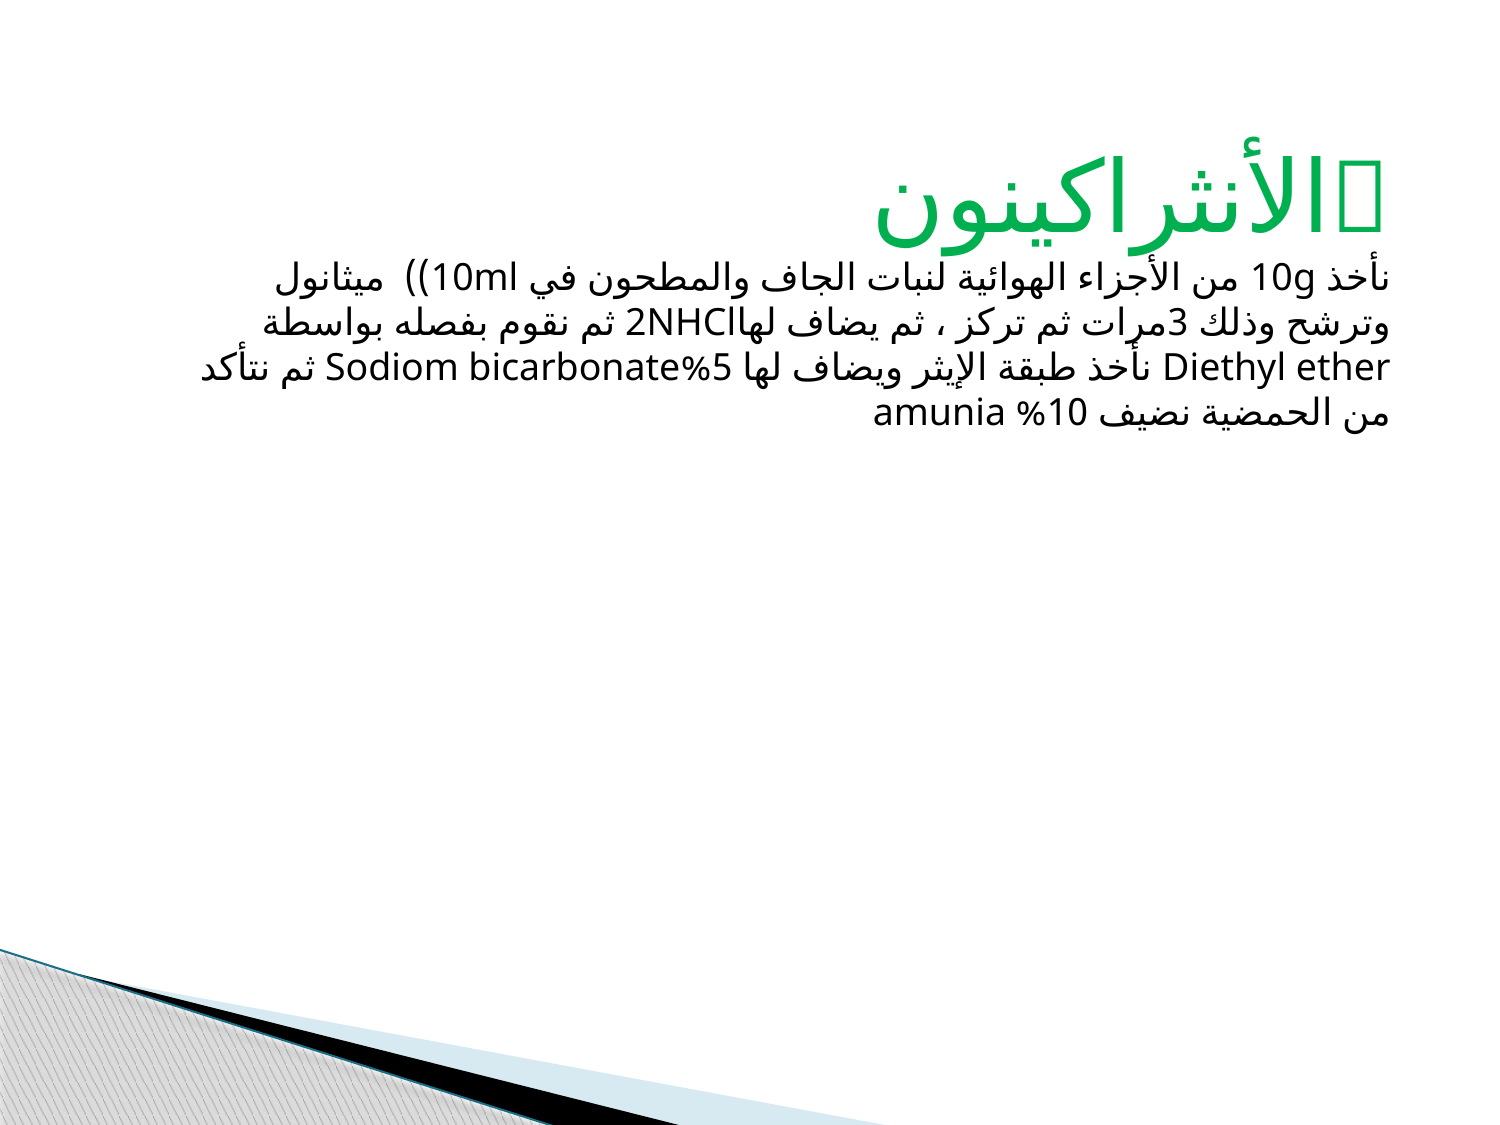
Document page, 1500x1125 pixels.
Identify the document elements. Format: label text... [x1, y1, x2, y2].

text_box الأنثراكينون نأخذ 10g من الأجزاء الهوائية لنبات الجاف والمطحون في 10ml)) ميثانول وترشح وذلك 3مرات ثم تركز ، ثم يضاف لها2NHCl ثم نقوم بفصله بواسطة Diethyl ether نأخذ طبقة الإيثر ويضاف لها 5%Sodiom bicarbonate ثم نتأكد من الحمضية نضيف 10% amunia [147, 125, 1406, 441]
